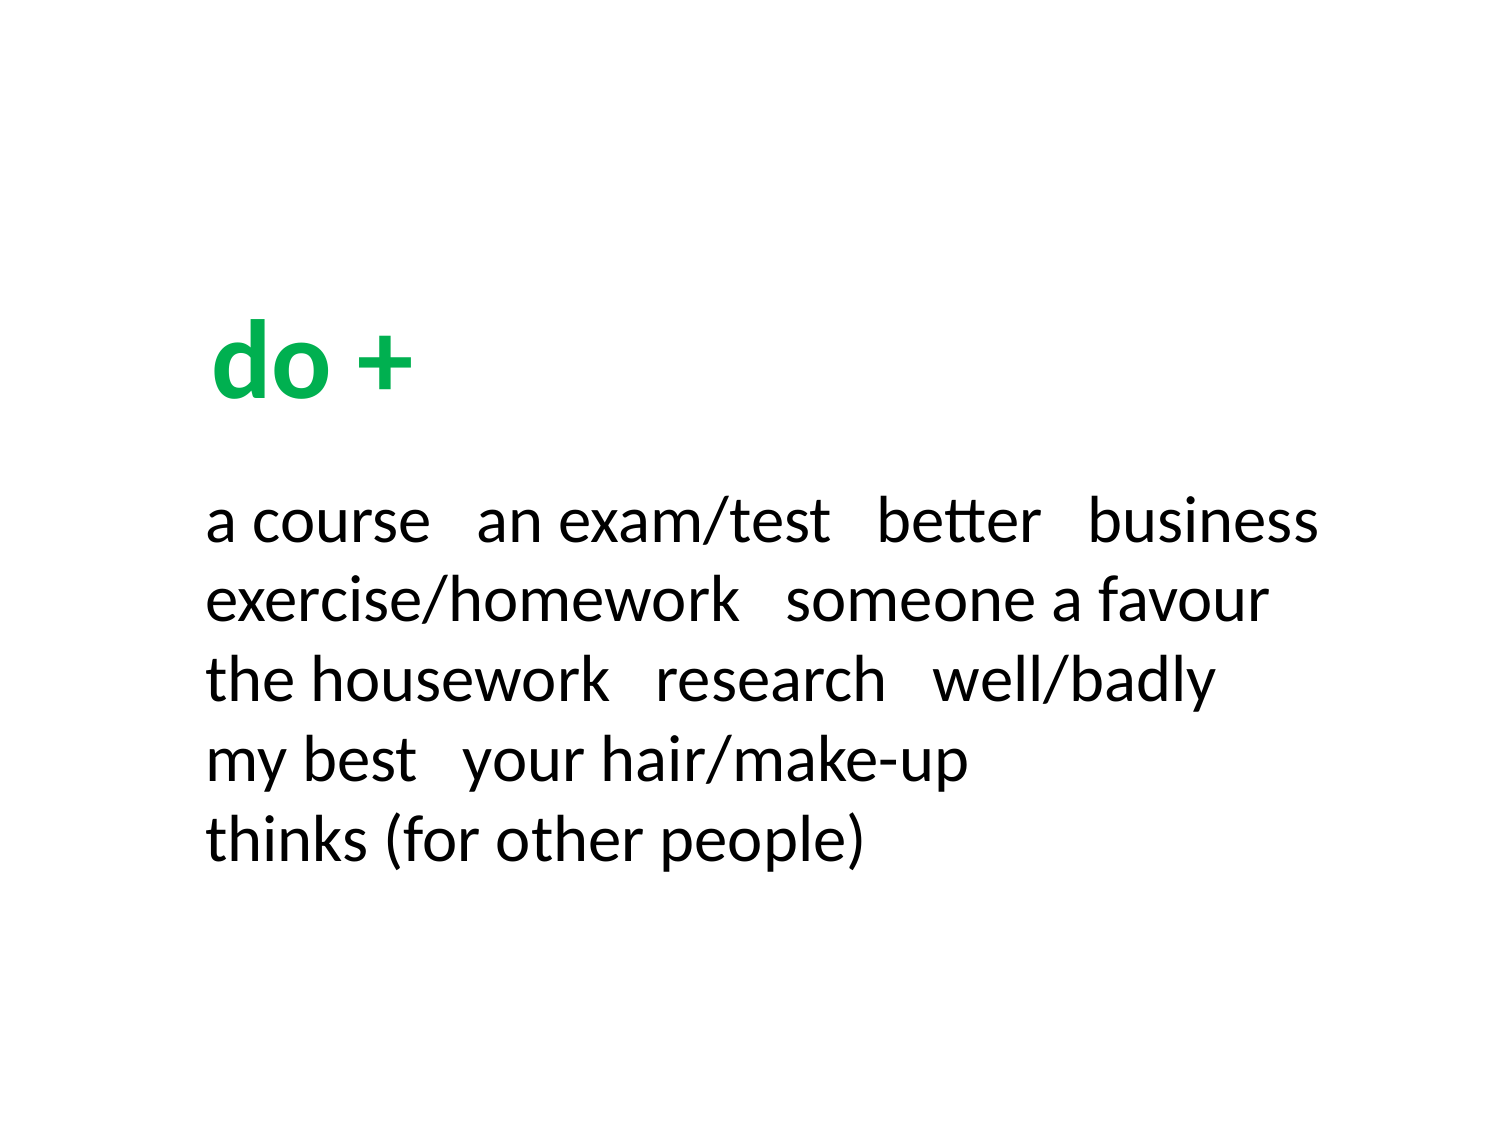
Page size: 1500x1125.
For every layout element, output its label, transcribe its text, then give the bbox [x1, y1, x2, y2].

text_box a course an exam/test better business exercise/homework someone a favour the housework research well/badly my best your hair/make-up thinks (for other people) [190, 467, 1380, 883]
text_box do + [195, 278, 429, 429]
